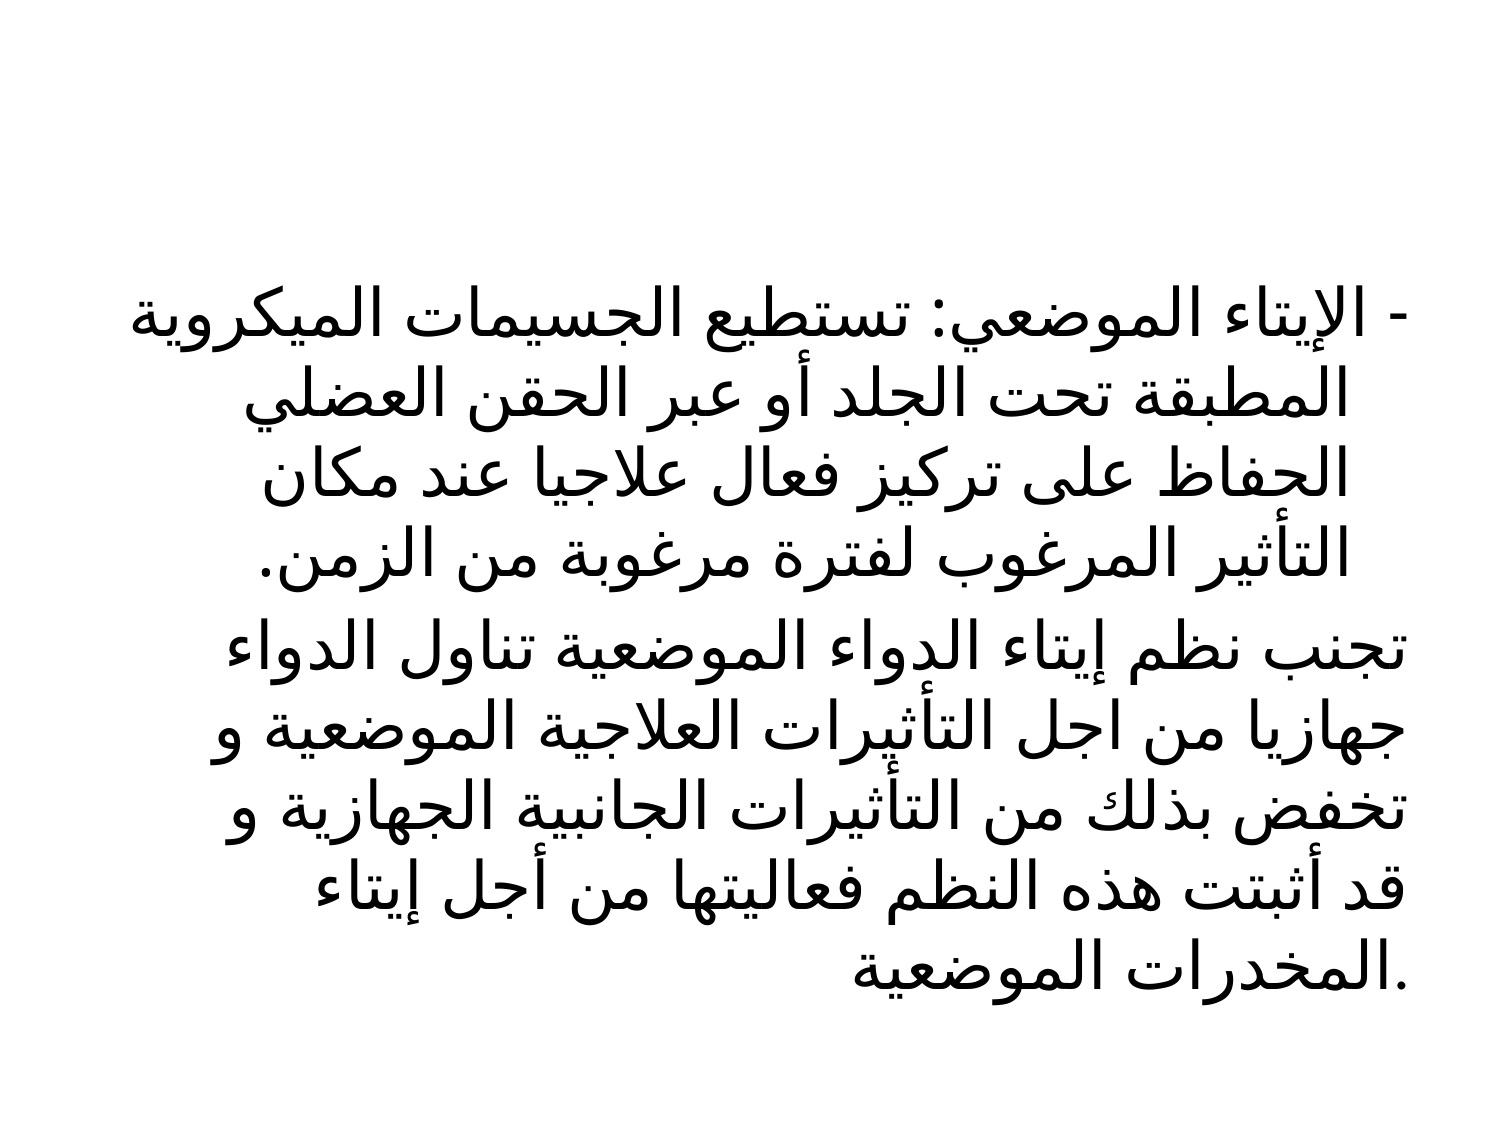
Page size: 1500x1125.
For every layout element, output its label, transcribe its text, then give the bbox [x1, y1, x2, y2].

list - الإيتاء الموضعي: تستطيع الجسيمات الميكروية المطبقة تحت الجلد أو عبر الحقن العضلي الحفاظ على تركيز فعال علاجيا عند مكان التأثير المرغوب لفترة مرغوبة من الزمن. تجنب نظم إيتاء الدواء الموضعية تناول الدواء جهازيا من اجل التأثيرات العلاجية الموضعية و تخفض بذلك من التأثيرات الجانبية الجهازية و قد أثبتت هذه النظم فعاليتها من أجل إيتاء المخدرات الموضعية. [75, 262, 1425, 1005]
